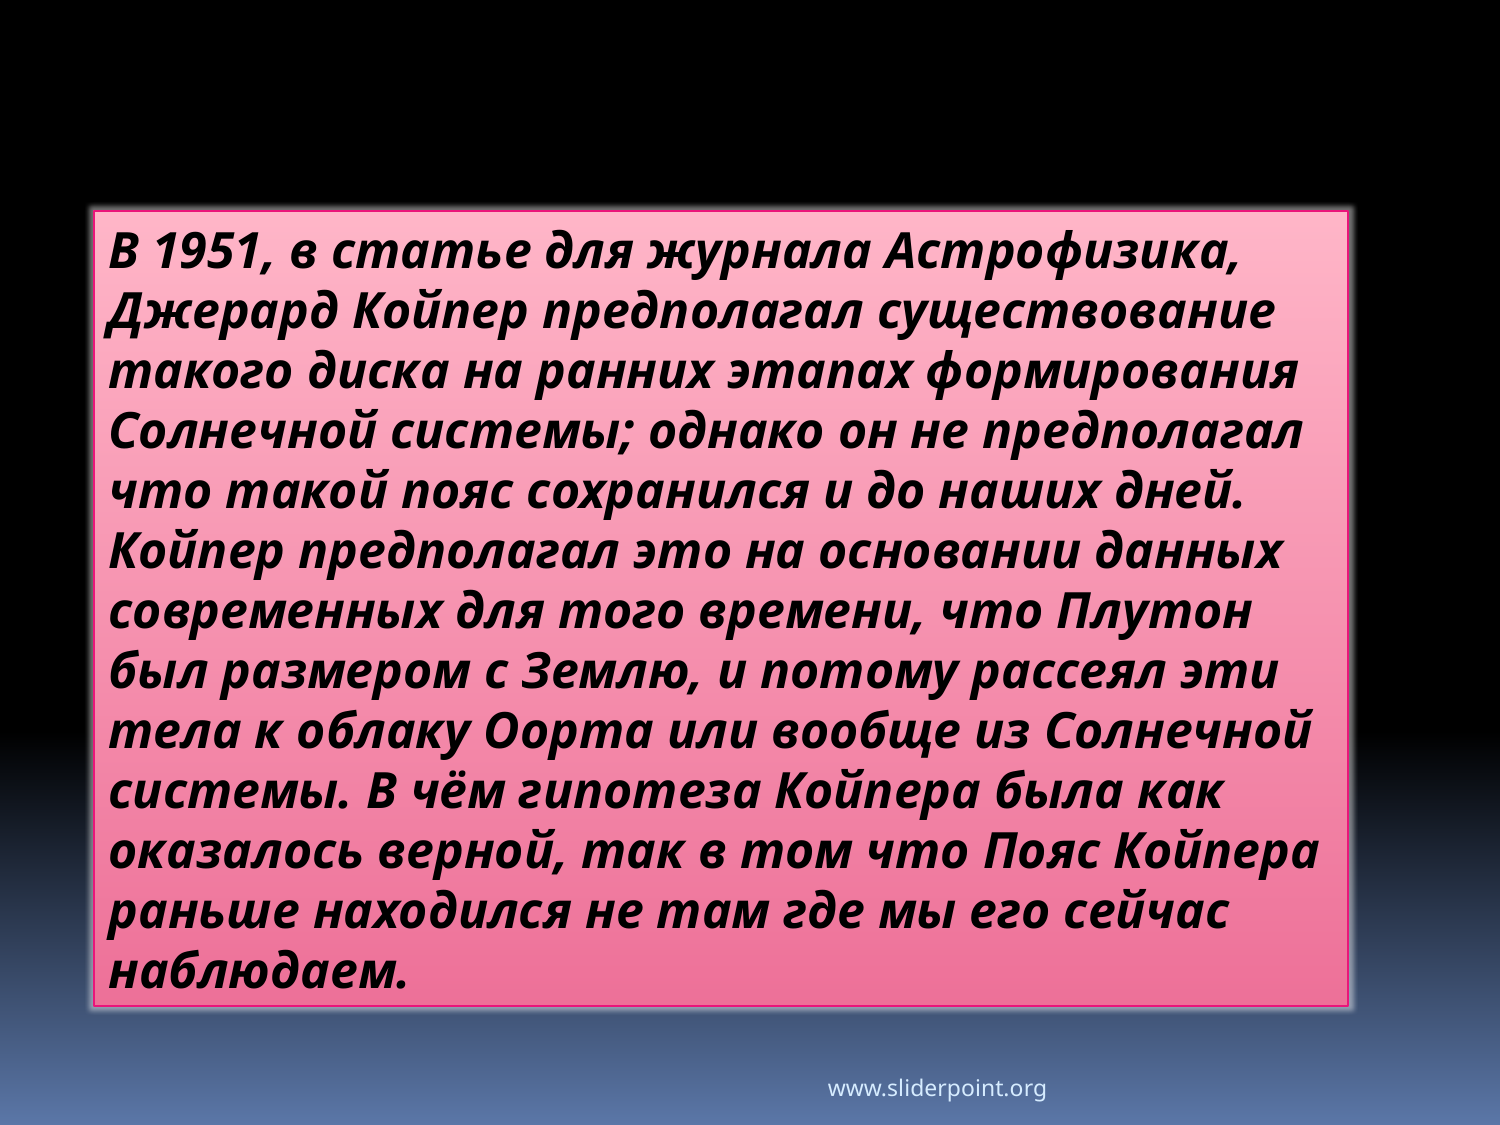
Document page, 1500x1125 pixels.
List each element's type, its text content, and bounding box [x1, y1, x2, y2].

footer www.sliderpoint.org [150, 1052, 1063, 1113]
text_box В 1951, в статье для журнала Астрофизика, Джерард Койпер предполагал существование такого диска на ранних этапах формирования Солнечной системы; однако он не предполагал что такой пояс сохранился и до наших дней. Койпер предполагал это на основании данных современных для того времени, что Плутон был размером с Землю, и потому рассеял эти тела к облаку Оорта или вообще из Солнечной системы. В чём гипотеза Койпера была как оказалось верной, так в том что Пояс Койпера раньше находился не там где мы его сейчас наблюдаем. [93, 210, 1349, 1007]
